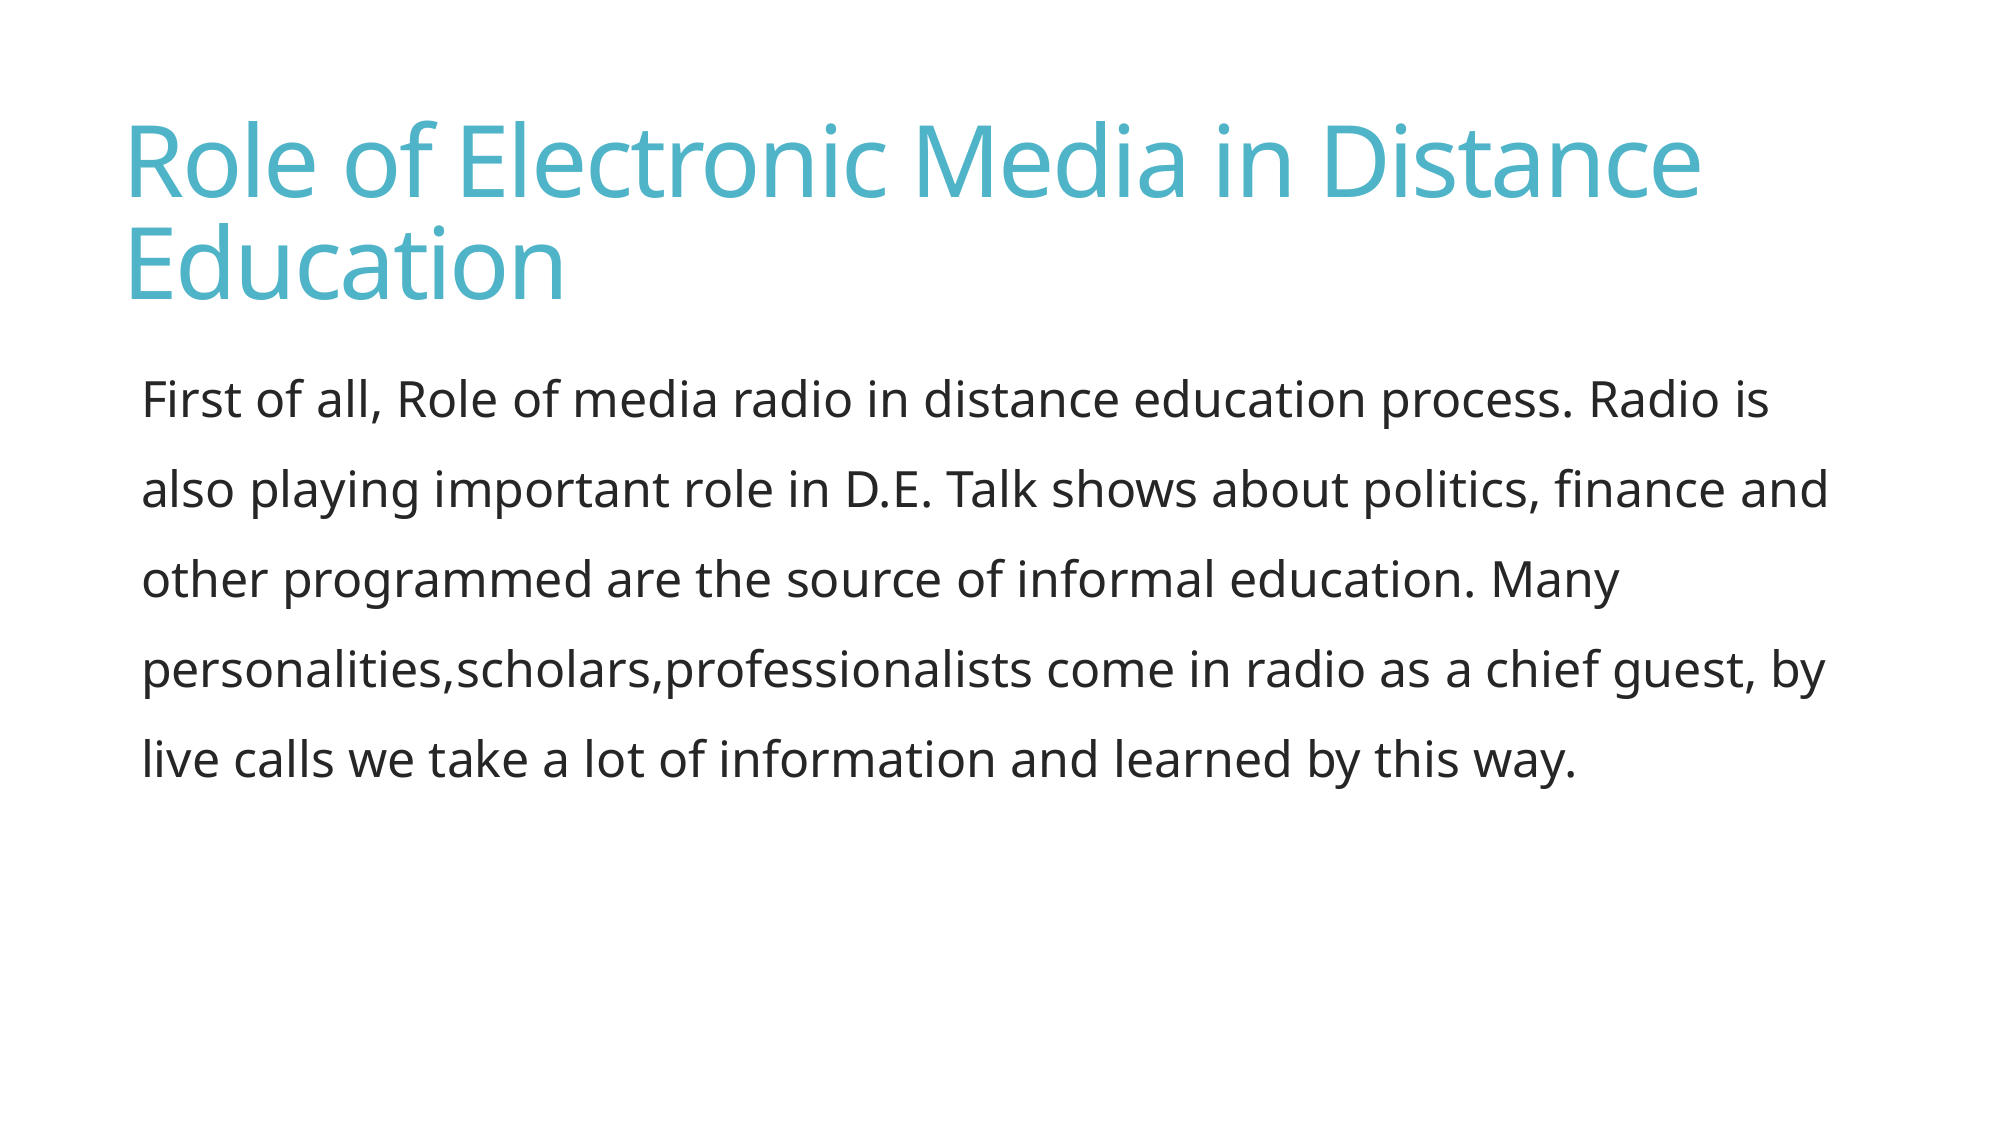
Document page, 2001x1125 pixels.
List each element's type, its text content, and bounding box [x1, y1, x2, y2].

list First of all, Role of media radio in distance education process. Radio is also playing important role in D.E. Talk shows about politics, finance and other programmed are the source of informal education. Many personalities,scholars,professionalists come in radio as a chief guest, by live calls we take a lot of information and learned by this way. [111, 329, 1876, 948]
title Role of Electronic Media in Distance Education [107, 81, 1875, 354]
